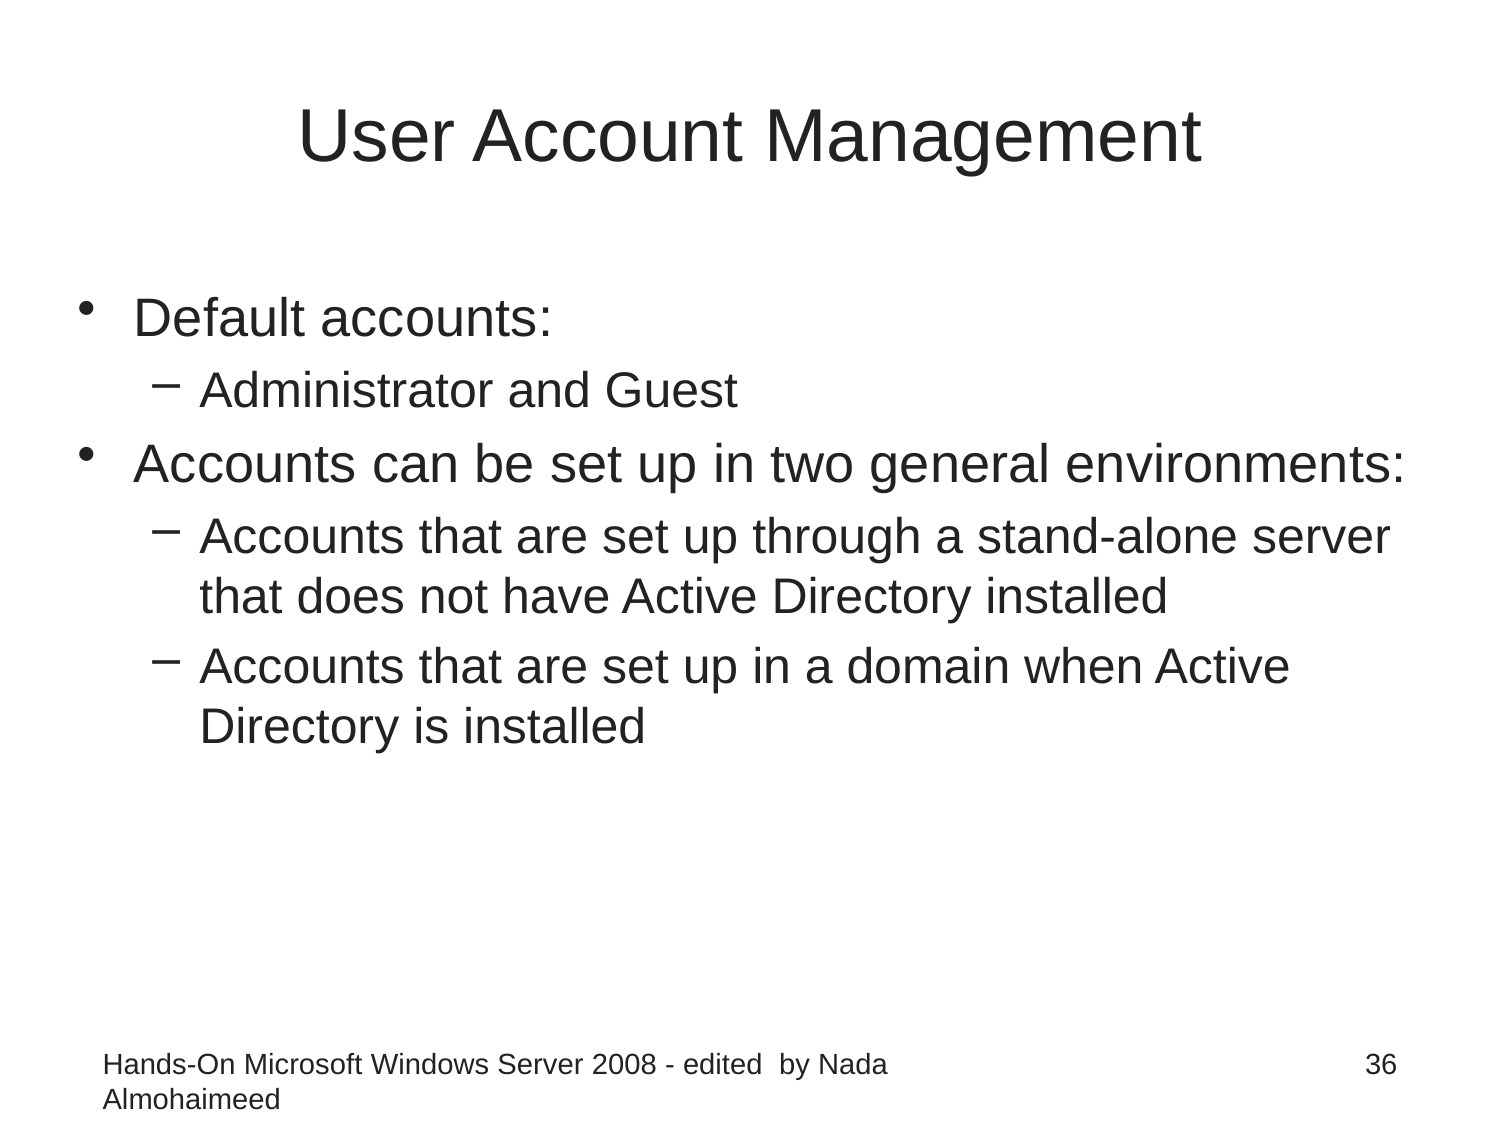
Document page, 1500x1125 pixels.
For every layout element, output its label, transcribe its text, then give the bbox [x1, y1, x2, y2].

title User Account Management [87, 37, 1413, 226]
footer Hands-On Microsoft Windows Server 2008 - edited by Nada Almohaimeed [87, 1037, 1051, 1101]
list Default accounts: Administrator and Guest Accounts can be set up in two general environments: Accounts that are set up through a stand-alone server that does not have Active Directory installed Accounts that are set up in a domain when Active Directory is installed [62, 274, 1426, 1026]
slide_number 36 [1074, 1037, 1413, 1101]
